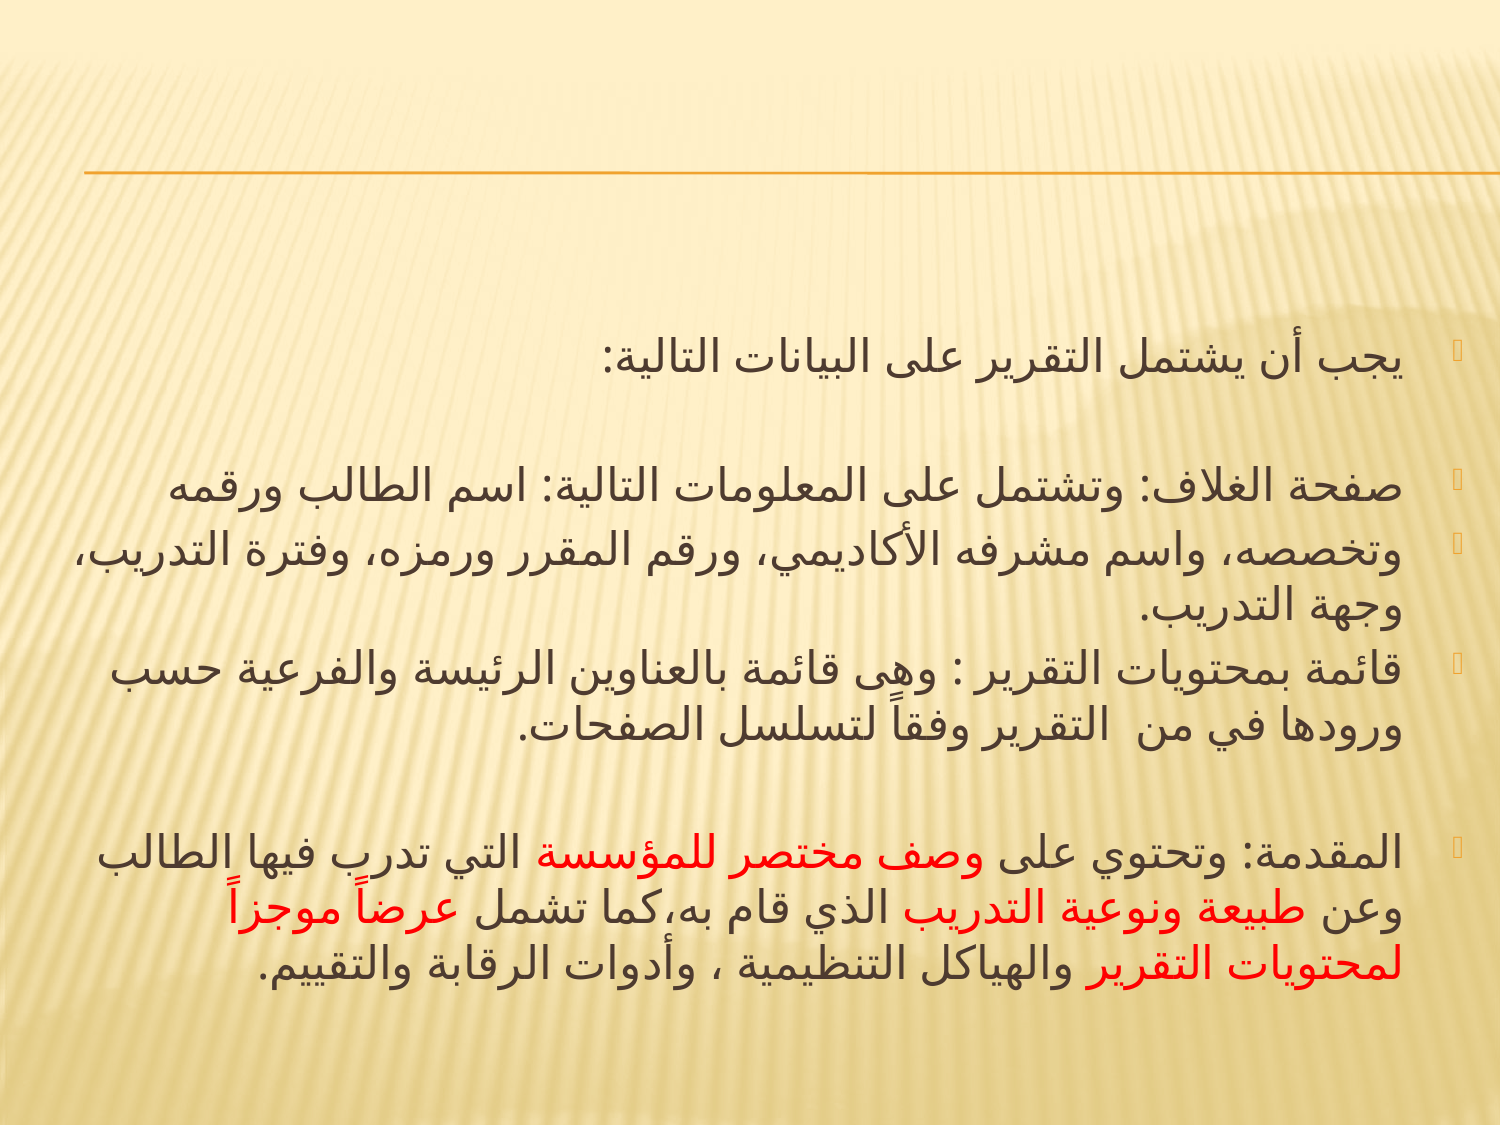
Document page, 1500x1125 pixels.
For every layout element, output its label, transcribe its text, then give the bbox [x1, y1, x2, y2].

list يجب أن يشتمل التقرير على البيانات التالية: صفحة الغلاف: وتشتمل على المعلومات التالية: اسم الطالب ورقمه وتخصصه، واسم مشرفه الأكاديمي، ورقم المقرر ورمزه، وفترة التدريب، وجهة التدريب. قائمة بمحتويات التقرير : وهى قائمة بالعناوين الرئيسة والفرعية حسب ورودها في من التقرير وفقاً لتسلسل الصفحات. المقدمة: وتحتوي على وصف مختصر للمؤسسة التي تدرب فيها الطالب وعن طبيعة ونوعية التدريب الذي قام به،كما تشمل عرضاً موجزاً لمحتويات التقرير والهياكل التنظيمية ، وأدوات الرقابة والتقييم. [50, 254, 1475, 998]
